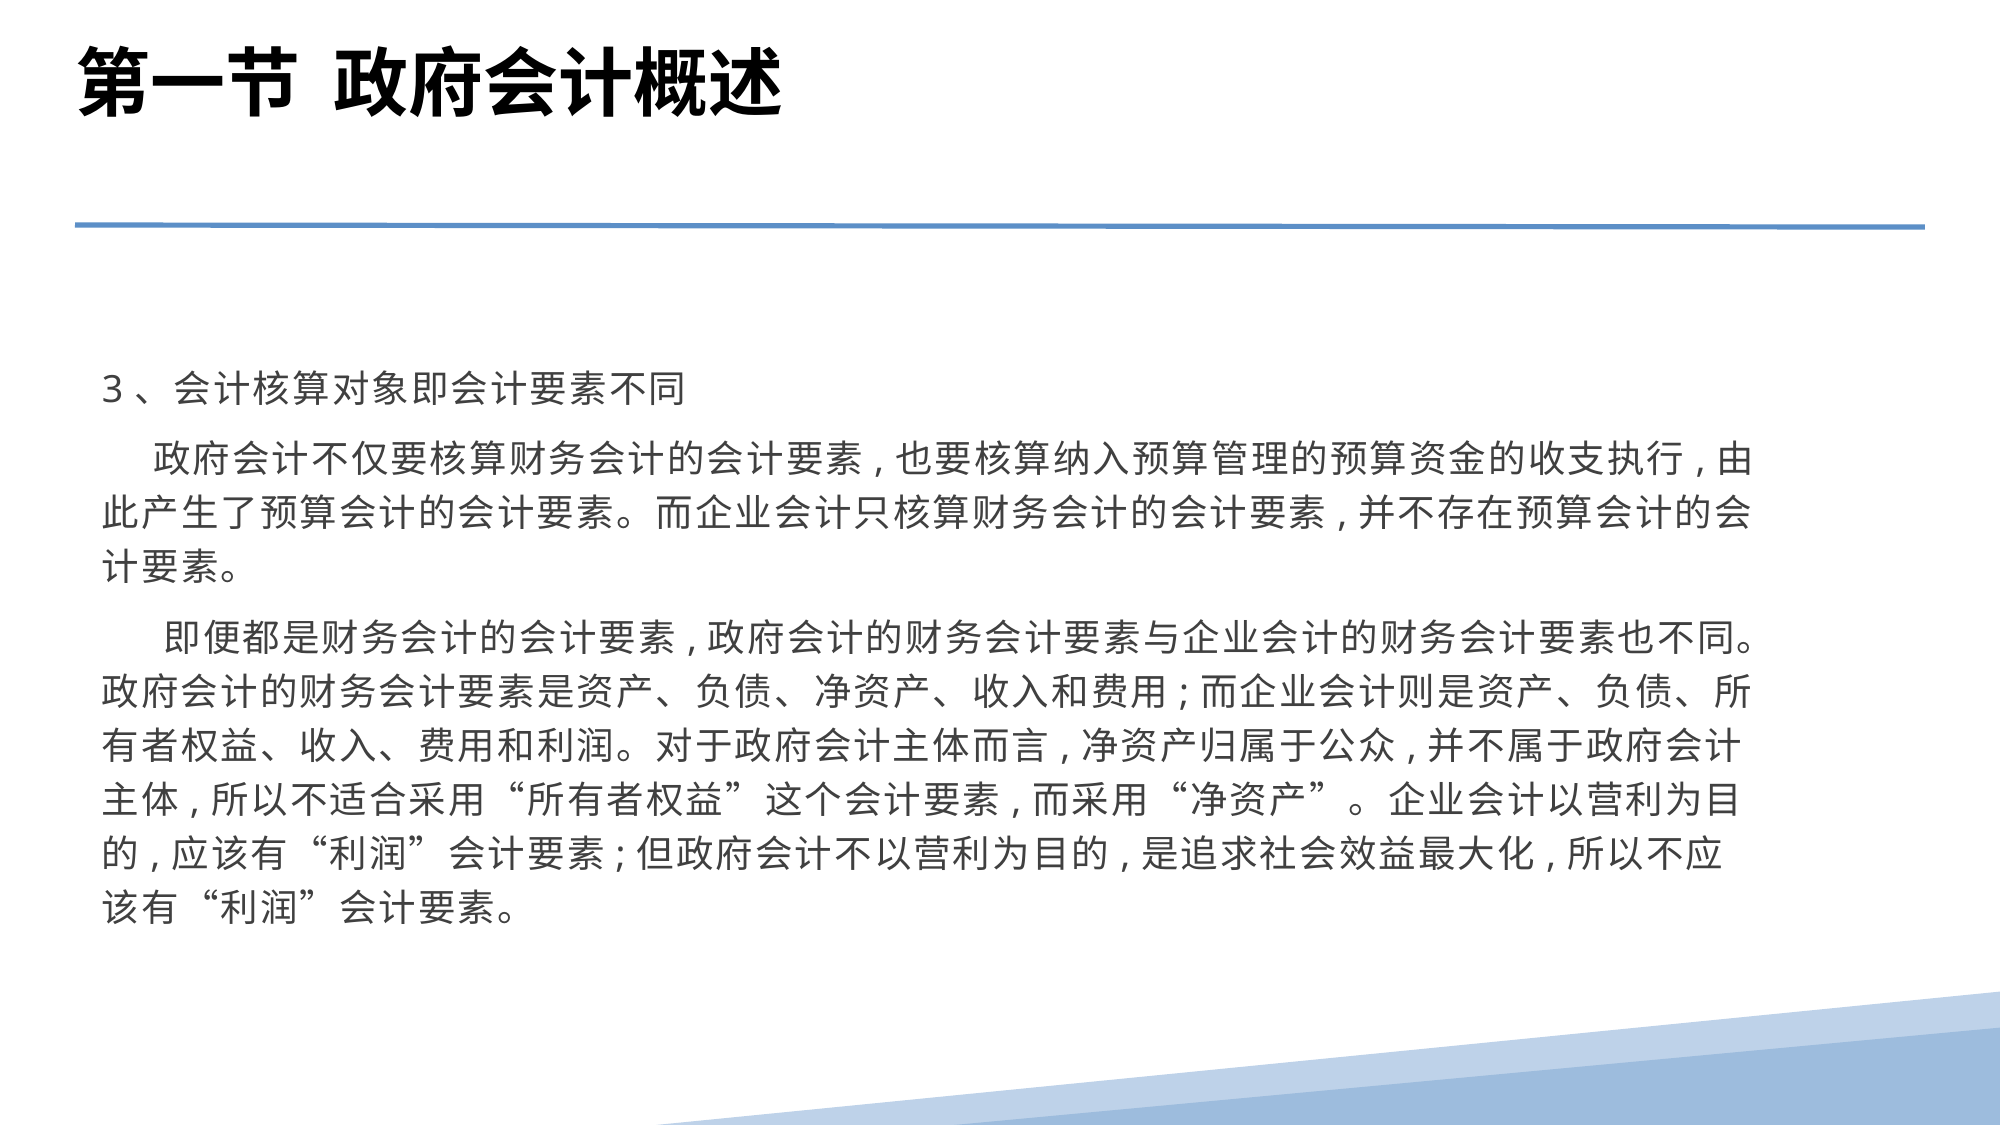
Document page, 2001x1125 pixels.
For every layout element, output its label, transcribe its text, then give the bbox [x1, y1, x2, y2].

text_box 第一节 政府会计概述 [75, 24, 1925, 125]
text_box 3、会计核算对象即会计要素不同 政府会计不仅要核算财务会计的会计要素,也要核算纳入预算管理的预算资金的收支执行,由此产生了预算会计的会计要素。而企业会计只核算财务会计的会计要素,并不存在预算会计的会计要素。 即便都是财务会计的会计要素,政府会计的财务会计要素与企业会计的财务会计要素也不同。政府会计的财务会计要素是资产、负债、净资产、收入和费用;而企业会计则是资产、负债、所有者权益、收入、费用和利润。对于政府会计主体而言,净资产归属于公众,并不属于政府会计主体,所以不适合采用“所有者权益”这个会计要素,而采用“净资产”。企业会计以营利为目的,应该有“利润”会计要素;但政府会计不以营利为目的,是追求社会效益最大化,所以不应该有“利润”会计要素。 [91, 346, 1775, 1009]
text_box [656, 991, 2000, 1125]
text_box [74, 224, 1925, 228]
